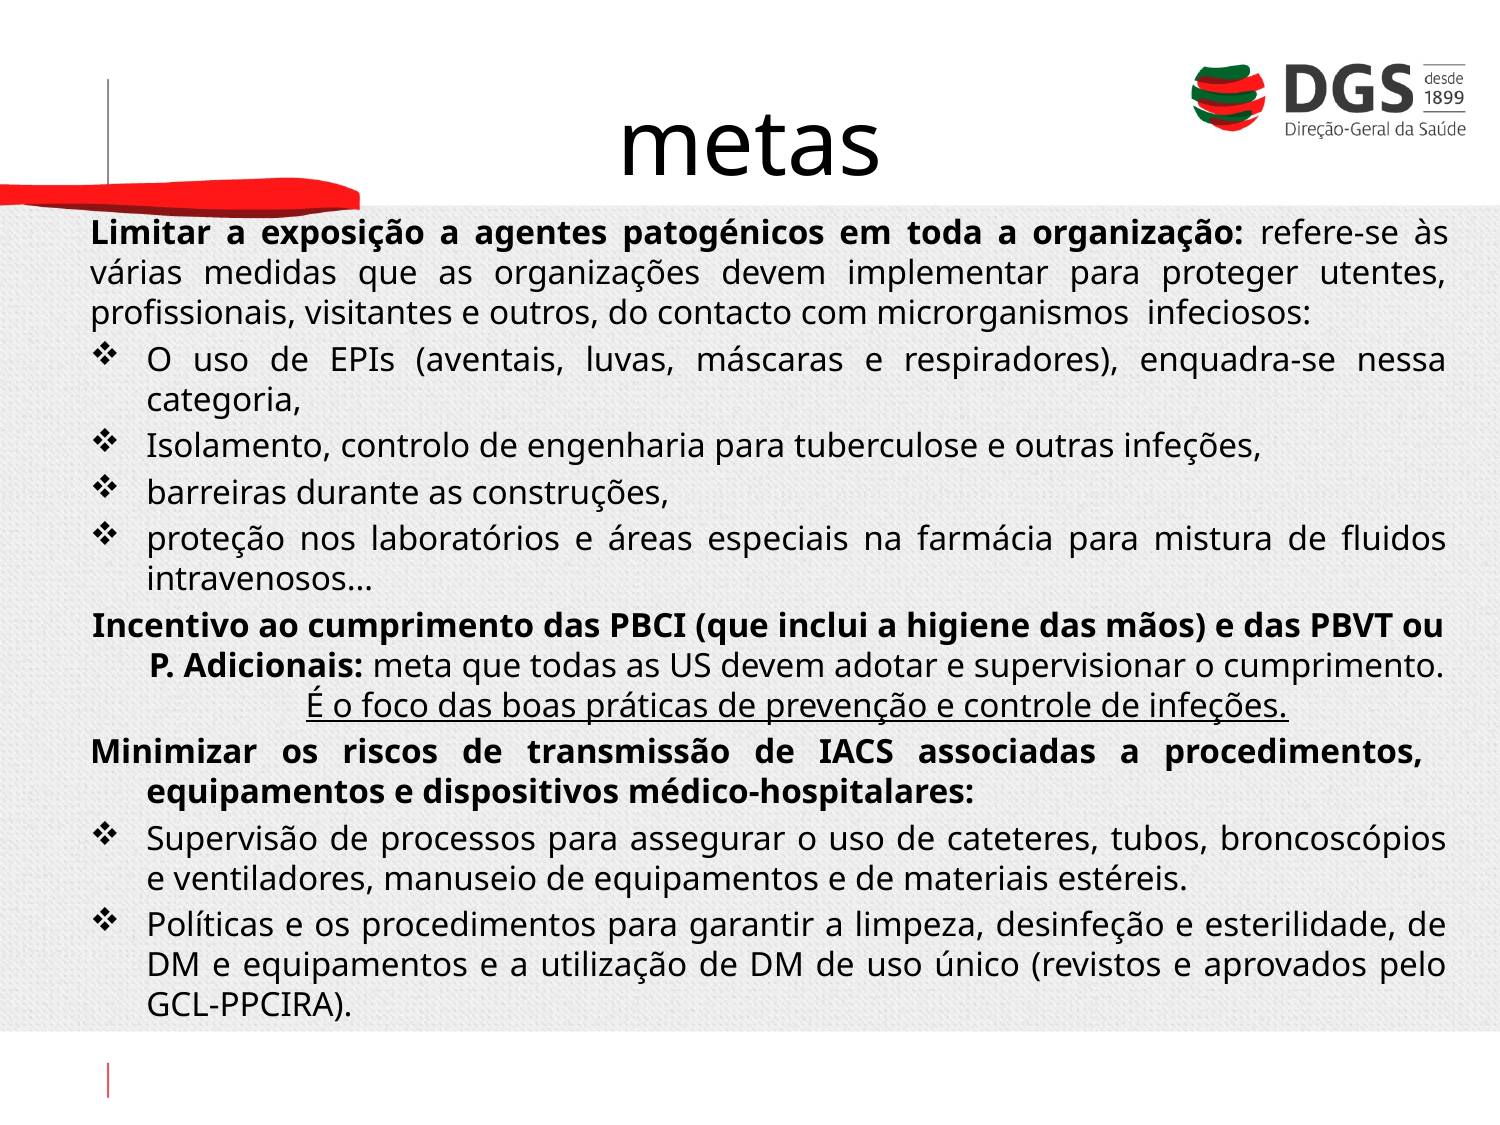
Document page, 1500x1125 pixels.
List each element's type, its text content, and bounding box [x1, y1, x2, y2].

picture [0, 0, 1500, 1125]
list Limitar a exposição a agentes patogénicos em toda a organização: refere-se às várias medidas que as organizações devem implementar para proteger utentes, profissionais, visitantes e outros, do contacto com microrganismos infeciosos: O uso de EPIs (aventais, luvas, máscaras e respiradores), enquadra-se nessa categoria, Isolamento, controlo de engenharia para tuberculose e outras infeções, barreiras durante as construções, proteção nos laboratórios e áreas especiais na farmácia para mistura de fluidos intravenosos… Incentivo ao cumprimento das PBCI (que inclui a higiene das mãos) e das PBVT ou P. Adicionais: meta que todas as US devem adotar e supervisionar o cumprimento. É o foco das boas práticas de prevenção e controle de infeções. Minimizar os riscos de transmissão de IACS associadas a procedimentos, equipamentos e dispositivos médico-hospitalares: Supervisão de processos para assegurar o uso de cateteres, tubos, broncoscópios e ventiladores, manuseio de equipamentos e de materiais estéreis. Políticas e os procedimentos para garantir a limpeza, desinfeção e esterilidade, de DM e equipamentos e a utilização de DM de uso único (revistos e aprovados pelo GCL-PPCIRA). [74, 203, 1465, 1006]
title metas [74, 44, 1426, 203]
